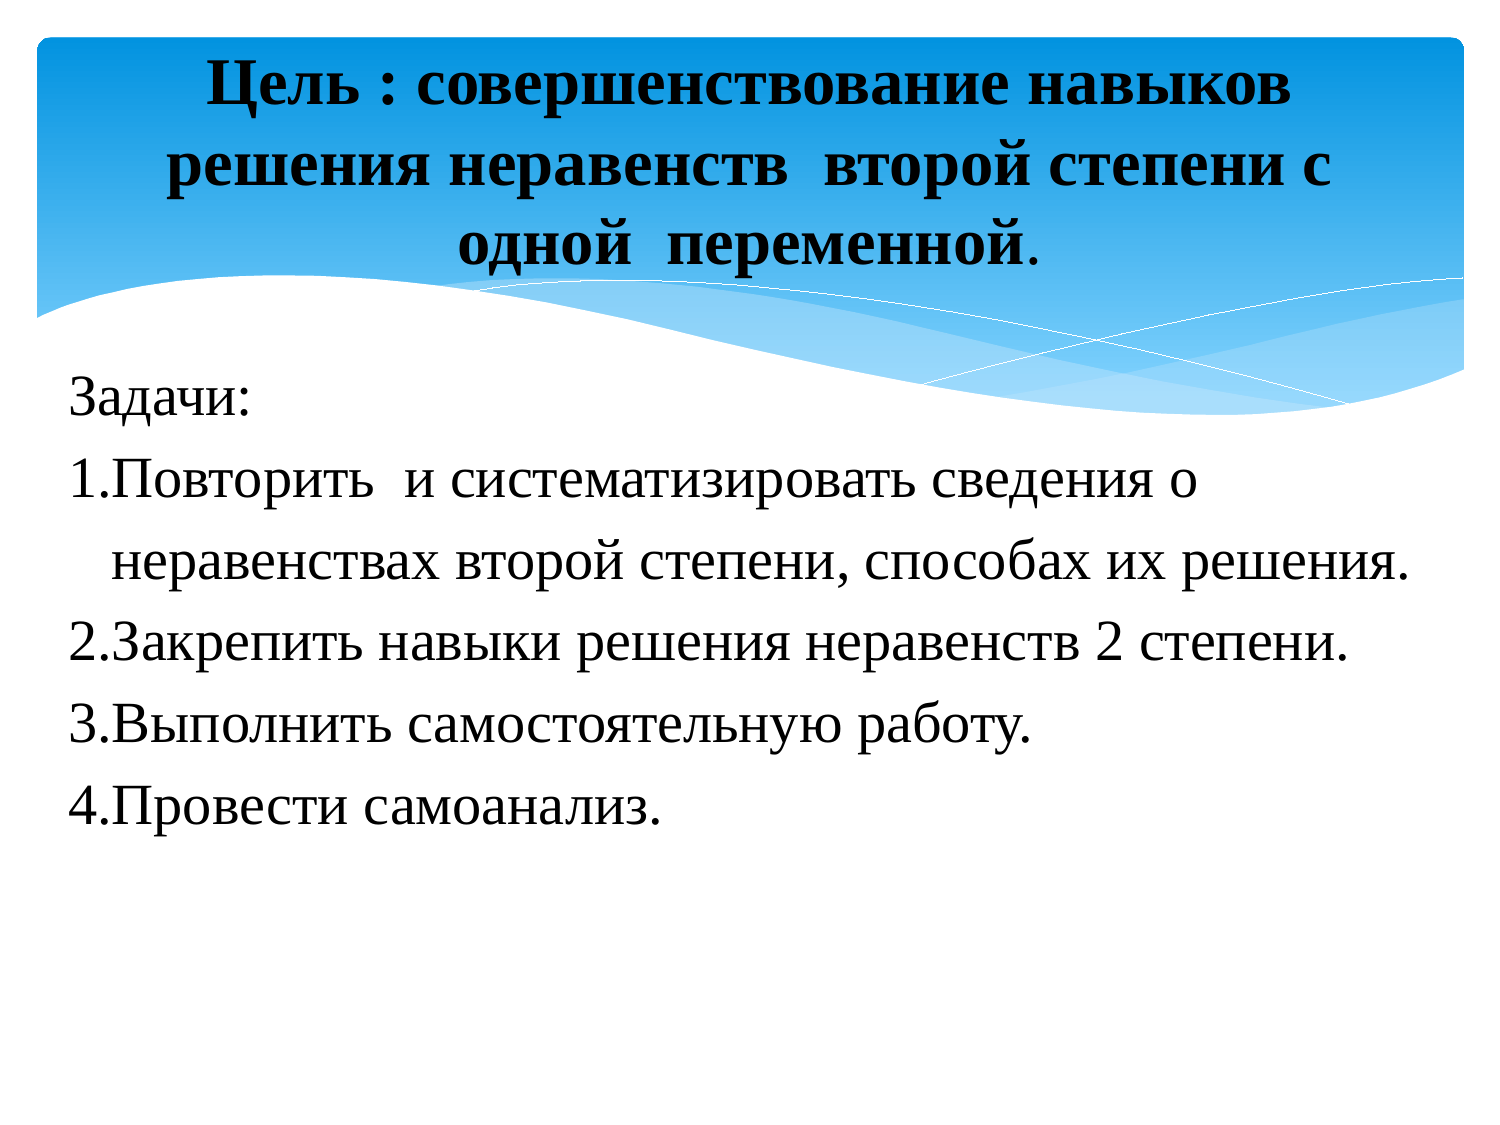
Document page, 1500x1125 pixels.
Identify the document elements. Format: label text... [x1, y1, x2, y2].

list Задачи: 1.Повторить и систематизировать сведения о неравенствах второй степени, способах их решения. 2.Закрепить навыки решения неравенств 2 степени. 3.Выполнить самостоятельную работу. 4.Провести самоанализ. [53, 349, 1459, 1005]
title Цель : совершенствование навыков решения неравенств второй степени с одной переменной. [75, 55, 1425, 261]
